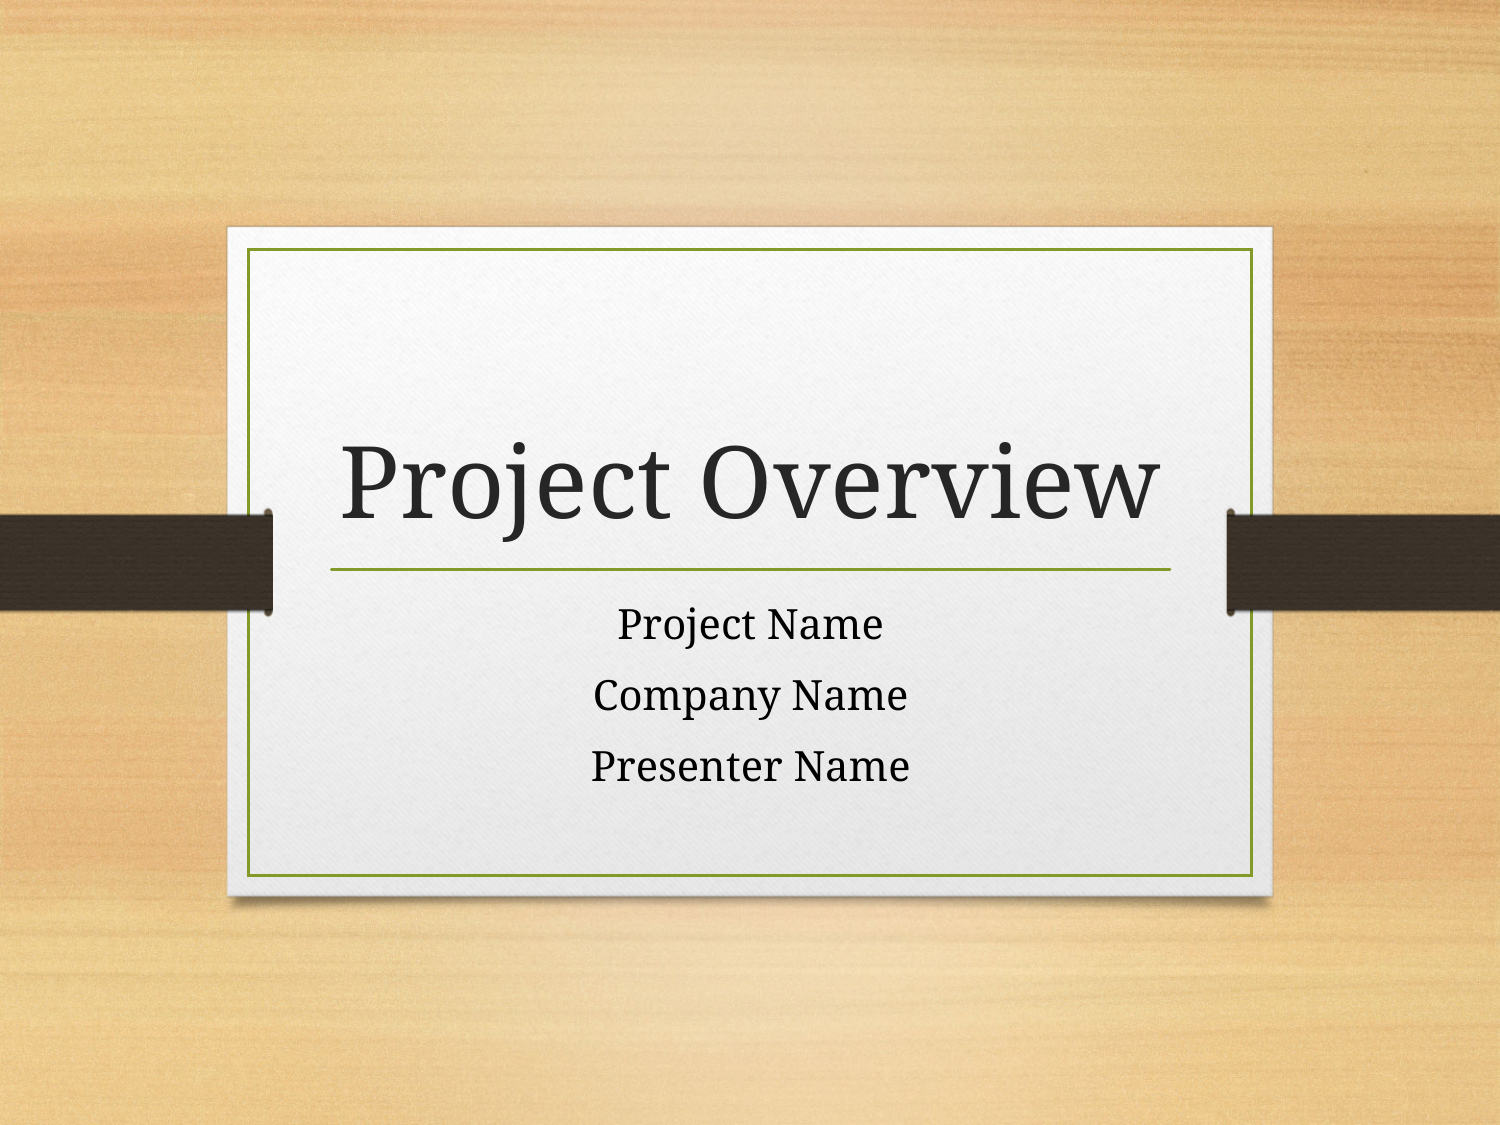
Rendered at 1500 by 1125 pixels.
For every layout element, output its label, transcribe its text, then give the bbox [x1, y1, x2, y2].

picture [0, 0, 1500, 1125]
title Project Overview [315, 297, 1187, 546]
subtitle Project Name Company Name Presenter Name [315, 590, 1187, 817]
